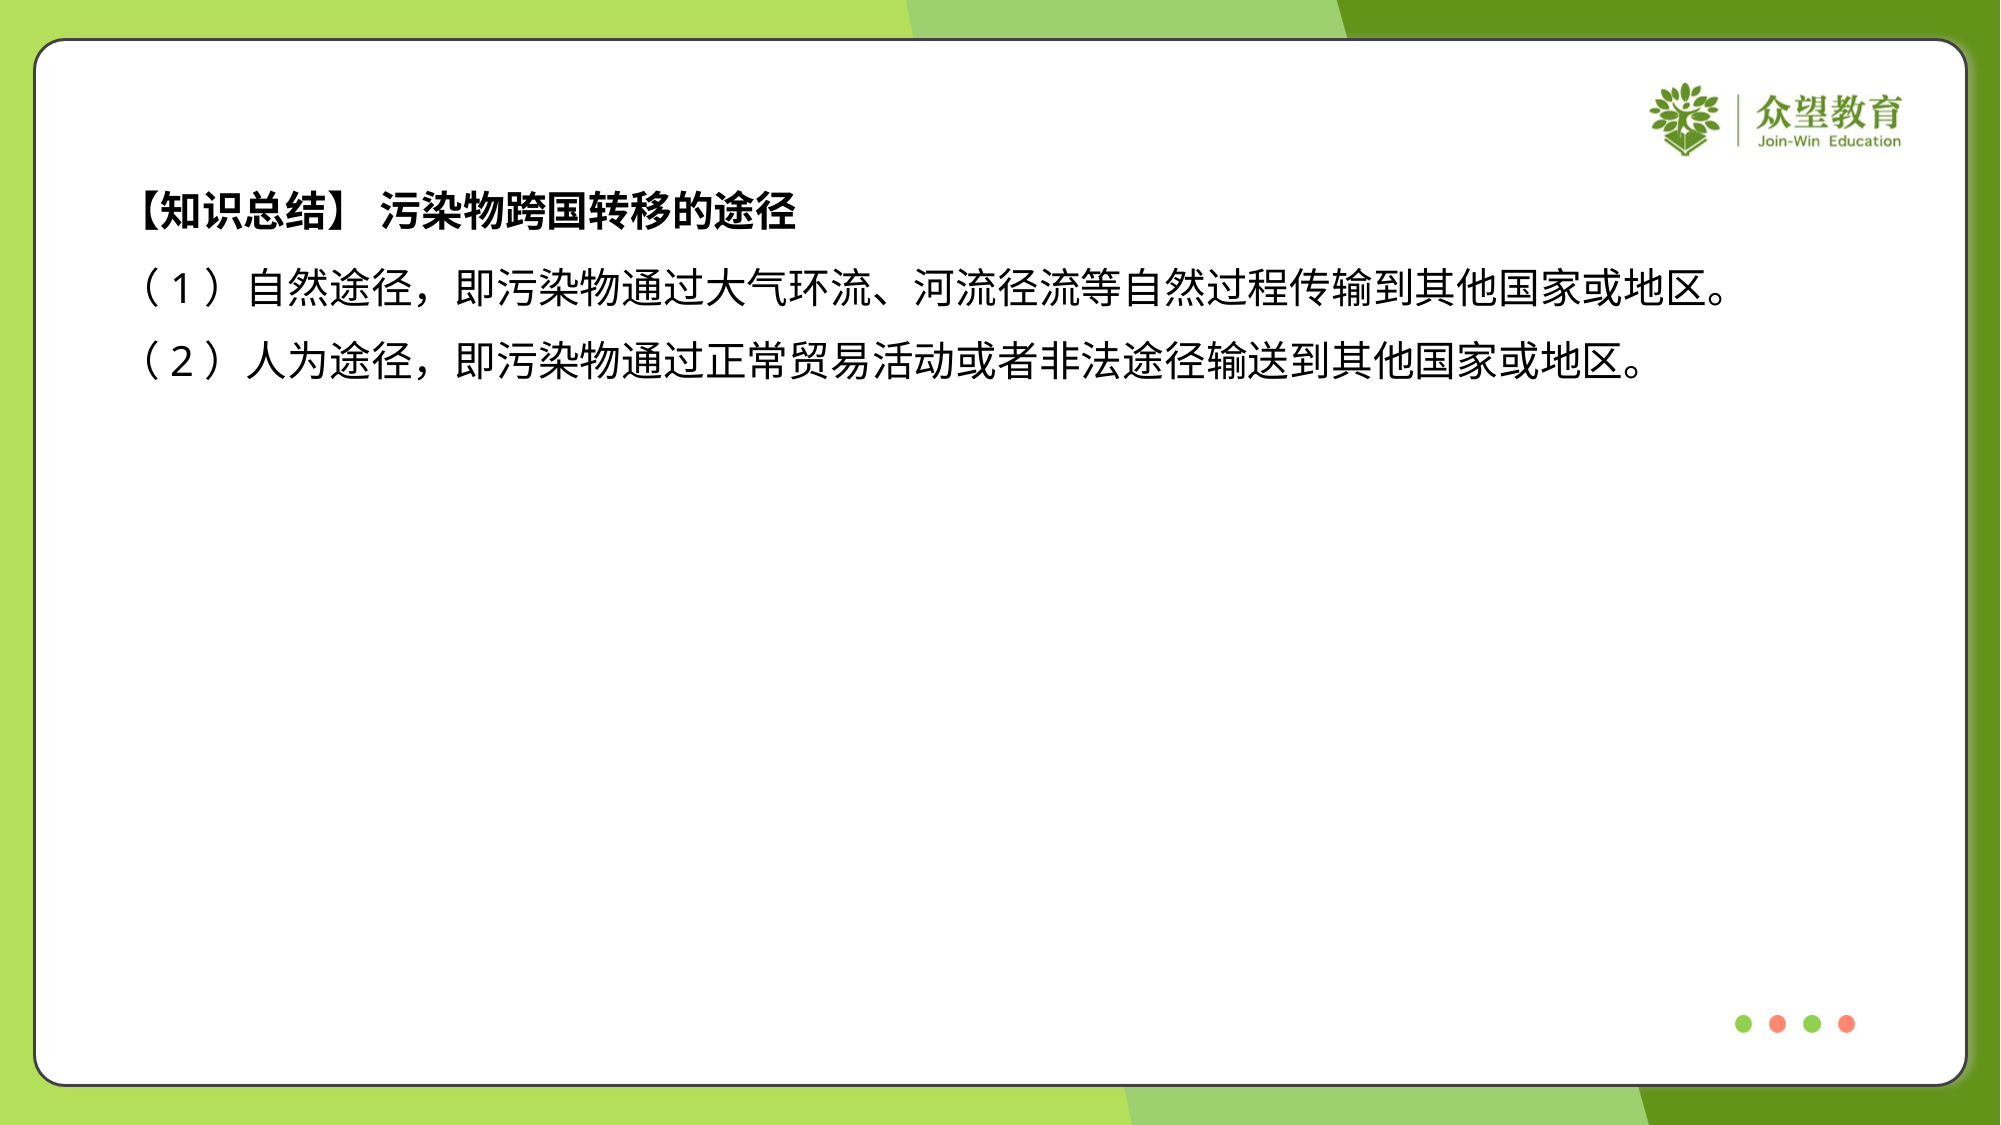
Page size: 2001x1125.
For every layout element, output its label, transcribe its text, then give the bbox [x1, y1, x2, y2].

picture [0, 0, 2000, 1125]
text_box 【知识总结】 污染物跨国转移的途径 （1）自然途径，即污染物通过大气环流、河流径流等自然过程传输到其他国家或地区。 （2）人为途径，即污染物通过正常贸易活动或者非法途径输送到其他国家或地区。 [118, 159, 1883, 377]
